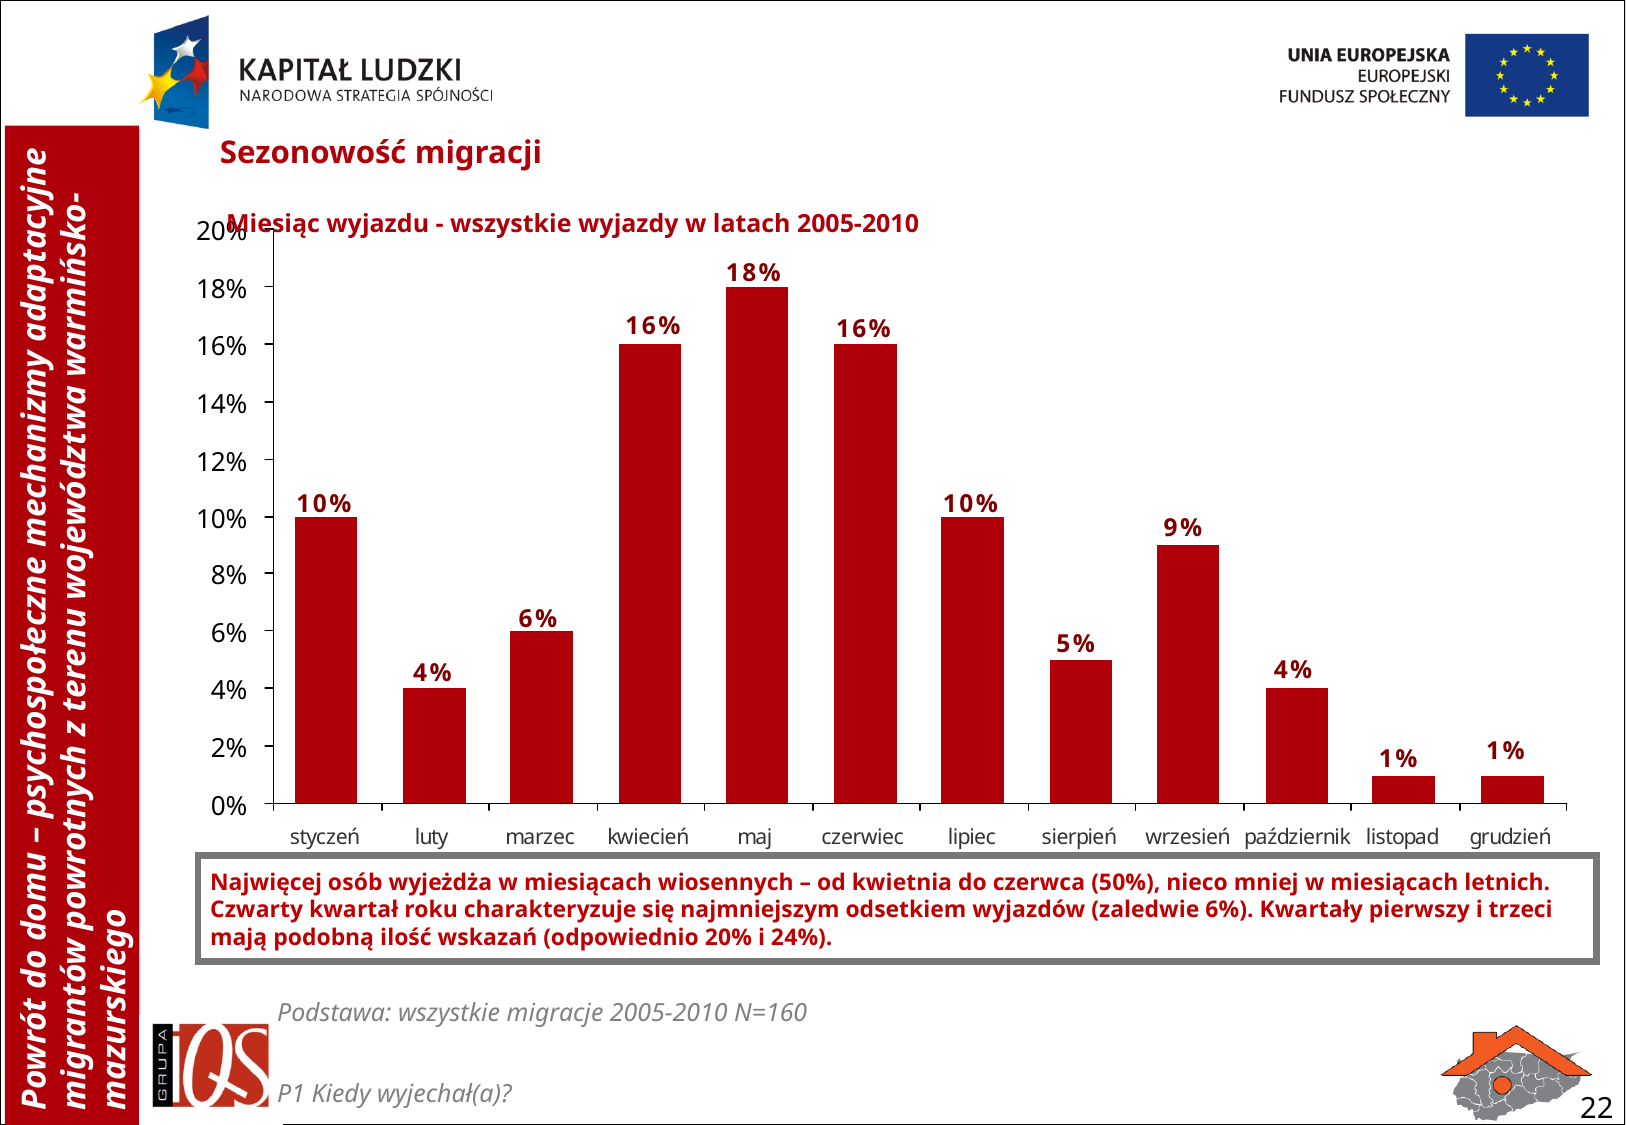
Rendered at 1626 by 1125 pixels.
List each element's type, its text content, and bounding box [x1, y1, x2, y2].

text_box P1 Kiedy wyjechał(a)? [271, 1077, 1321, 1108]
picture [1435, 7, 1617, 143]
picture [139, 15, 219, 129]
title Sezonowość migracji [219, 0, 1435, 171]
picture [139, 1015, 283, 1125]
slide_number 22 [1249, 1082, 1625, 1125]
picture [1438, 1023, 1594, 1082]
text_box Podstawa: wszystkie migracje 2005-2010 N=160 [271, 996, 1016, 1027]
text_box Najwięcej osób wyjeżdża w miesiącach wiosennych – od kwietnia do czerwca (50%), nieco mniej w miesiącach letnich. Czwarty kwartał roku charakteryzuje się najmniejszym odsetkiem wyjazdów (zaledwie 6%). Kwartały pierwszy i trzeci mają podobną ilość wskazań (odpowiednio 20% i 24%). [198, 903, 1597, 962]
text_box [180, 172, 1599, 897]
